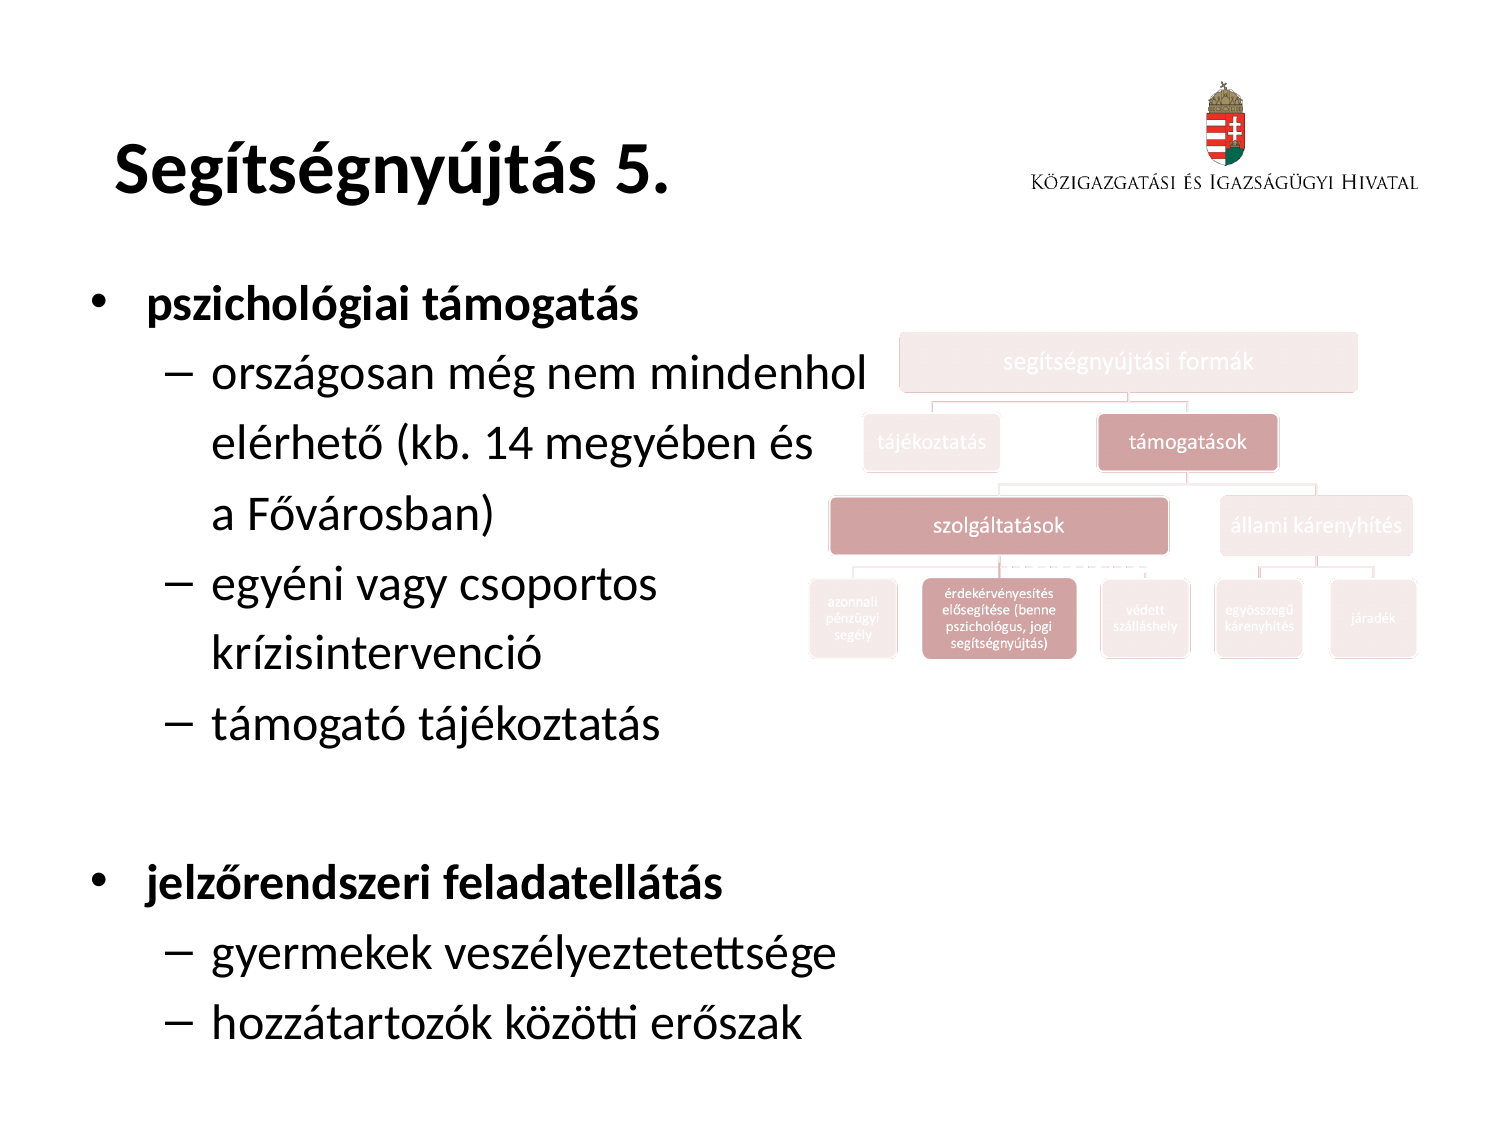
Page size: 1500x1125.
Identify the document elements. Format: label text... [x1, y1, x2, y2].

picture [808, 327, 1419, 663]
picture [1031, 81, 1418, 189]
list pszichológiai támogatás országosan még nem mindenhol elérhető (kb. 14 megyében és a Fővárosban) egyéni vagy csoportos krízisintervenció támogató tájékoztatás jelzőrendszeri feladatellátás gyermekek veszélyeztetettsége hozzátartozók közötti erőszak [75, 262, 1425, 1005]
text_box Segítségnyújtás 5. [99, 70, 1450, 258]
